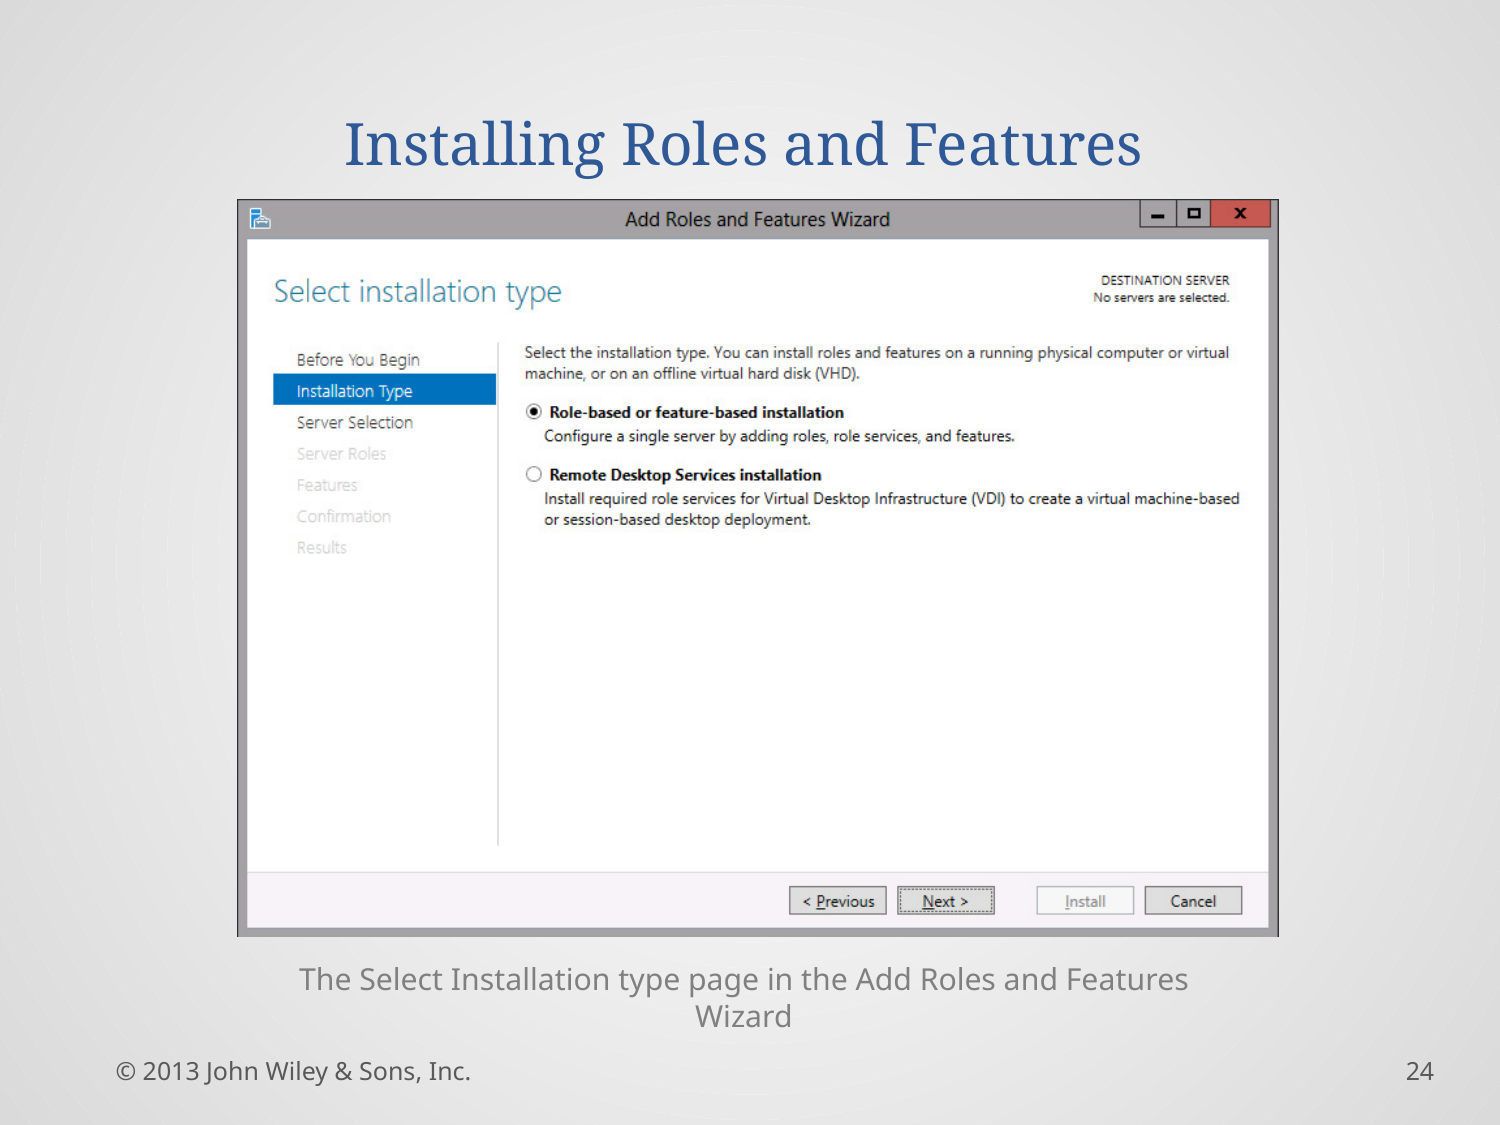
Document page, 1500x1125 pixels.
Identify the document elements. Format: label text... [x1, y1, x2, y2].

footer © 2013 John Wiley & Sons, Inc. [108, 1042, 576, 1103]
title Installing Roles and Features [275, 37, 1213, 185]
slide_number 24 [1401, 1042, 1494, 1103]
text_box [237, 199, 1279, 988]
list The Select Installation type page in the Add Roles and Features Wizard [275, 997, 1213, 1041]
